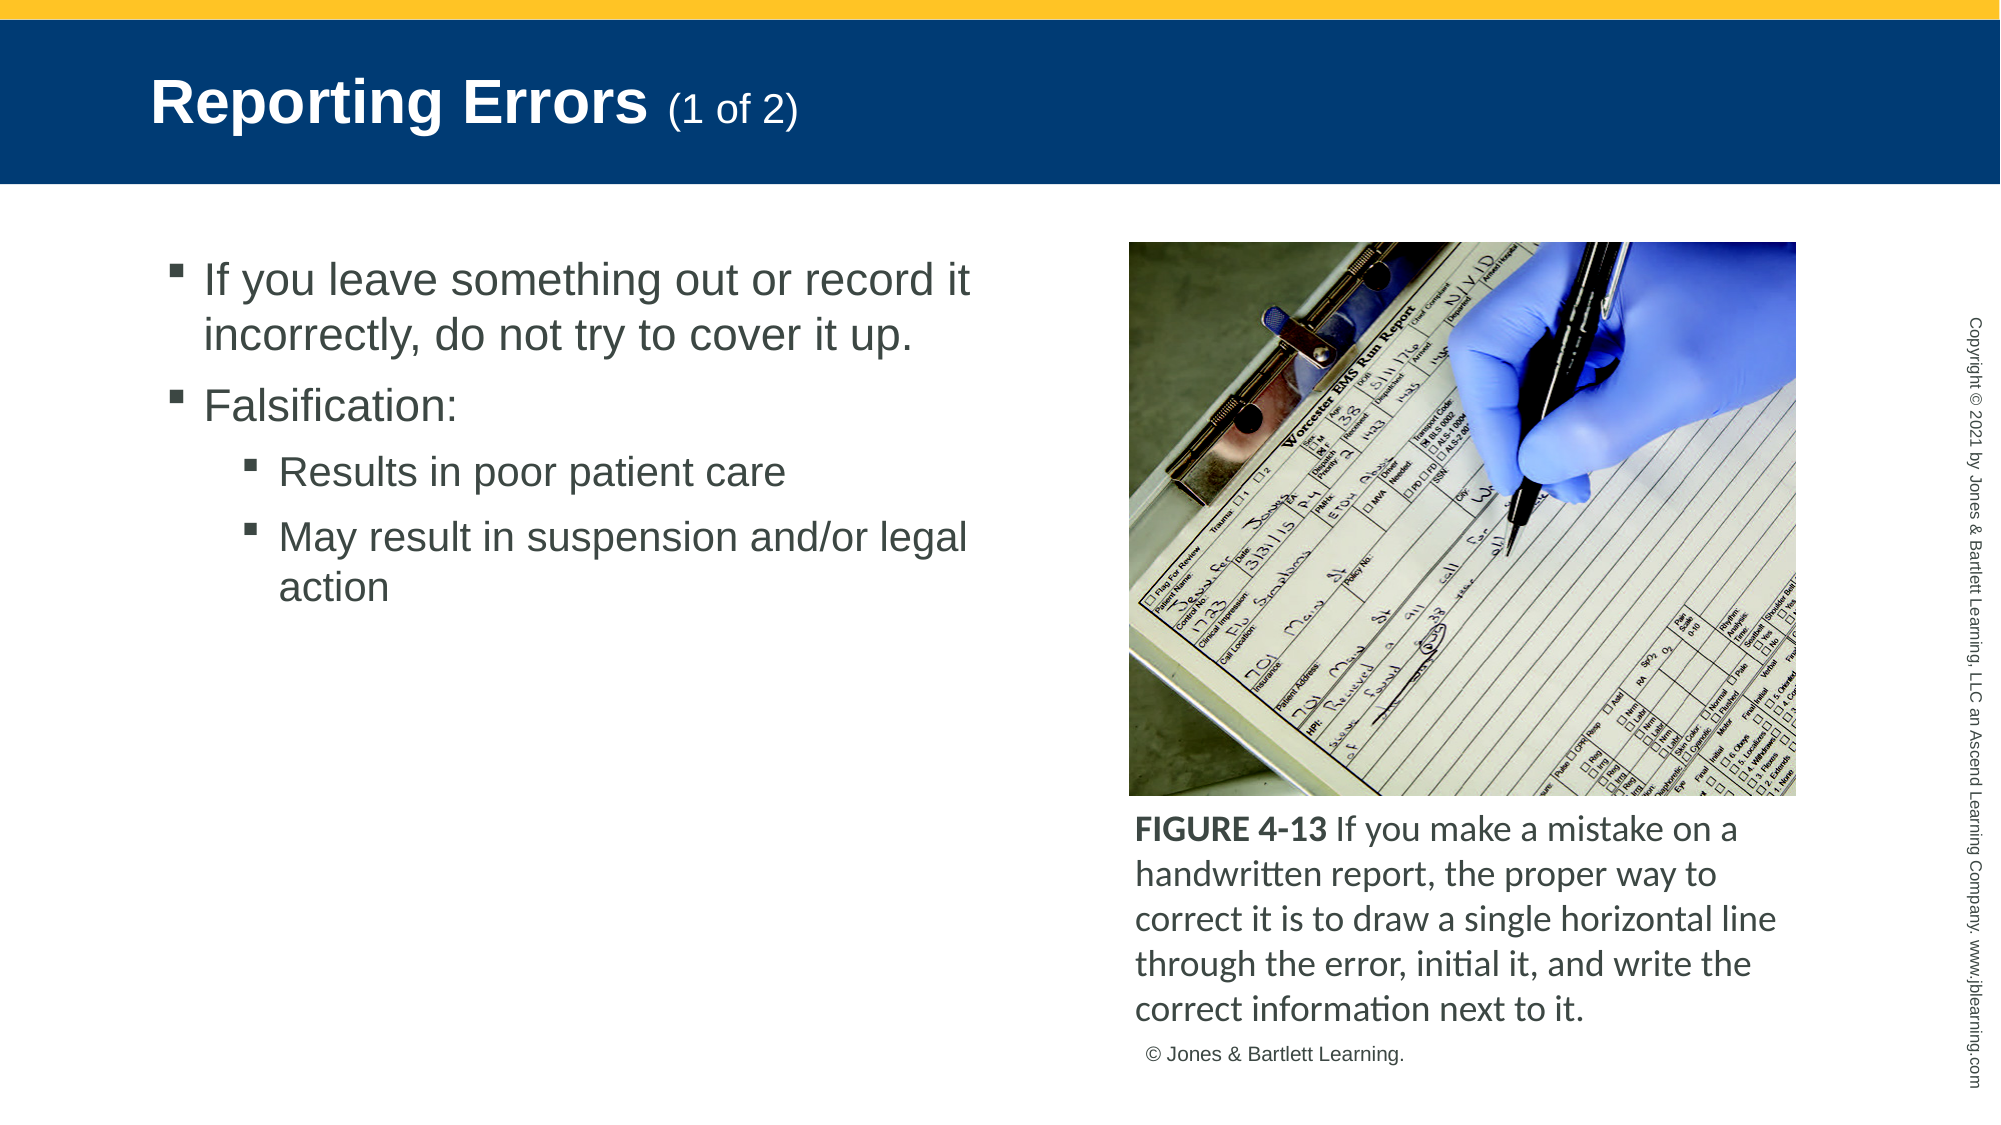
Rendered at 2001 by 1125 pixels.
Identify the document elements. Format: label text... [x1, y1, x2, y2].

text_box © Jones & Bartlett Learning. [1131, 1033, 1420, 1073]
picture [1129, 242, 1796, 797]
text_box FIGURE 4-13 If you make a mistake on a handwritten report, the proper way to correct it is to draw a single horizontal line through the error, initial it, and write the correct information next to it. [1120, 796, 1796, 1036]
list If you leave something out or record it incorrectly, do not try to cover it up. Falsification: Results in poor patient care May result in suspension and/or legal action [151, 242, 1038, 980]
title Reporting Errors (1 of 2) [0, 19, 2000, 185]
